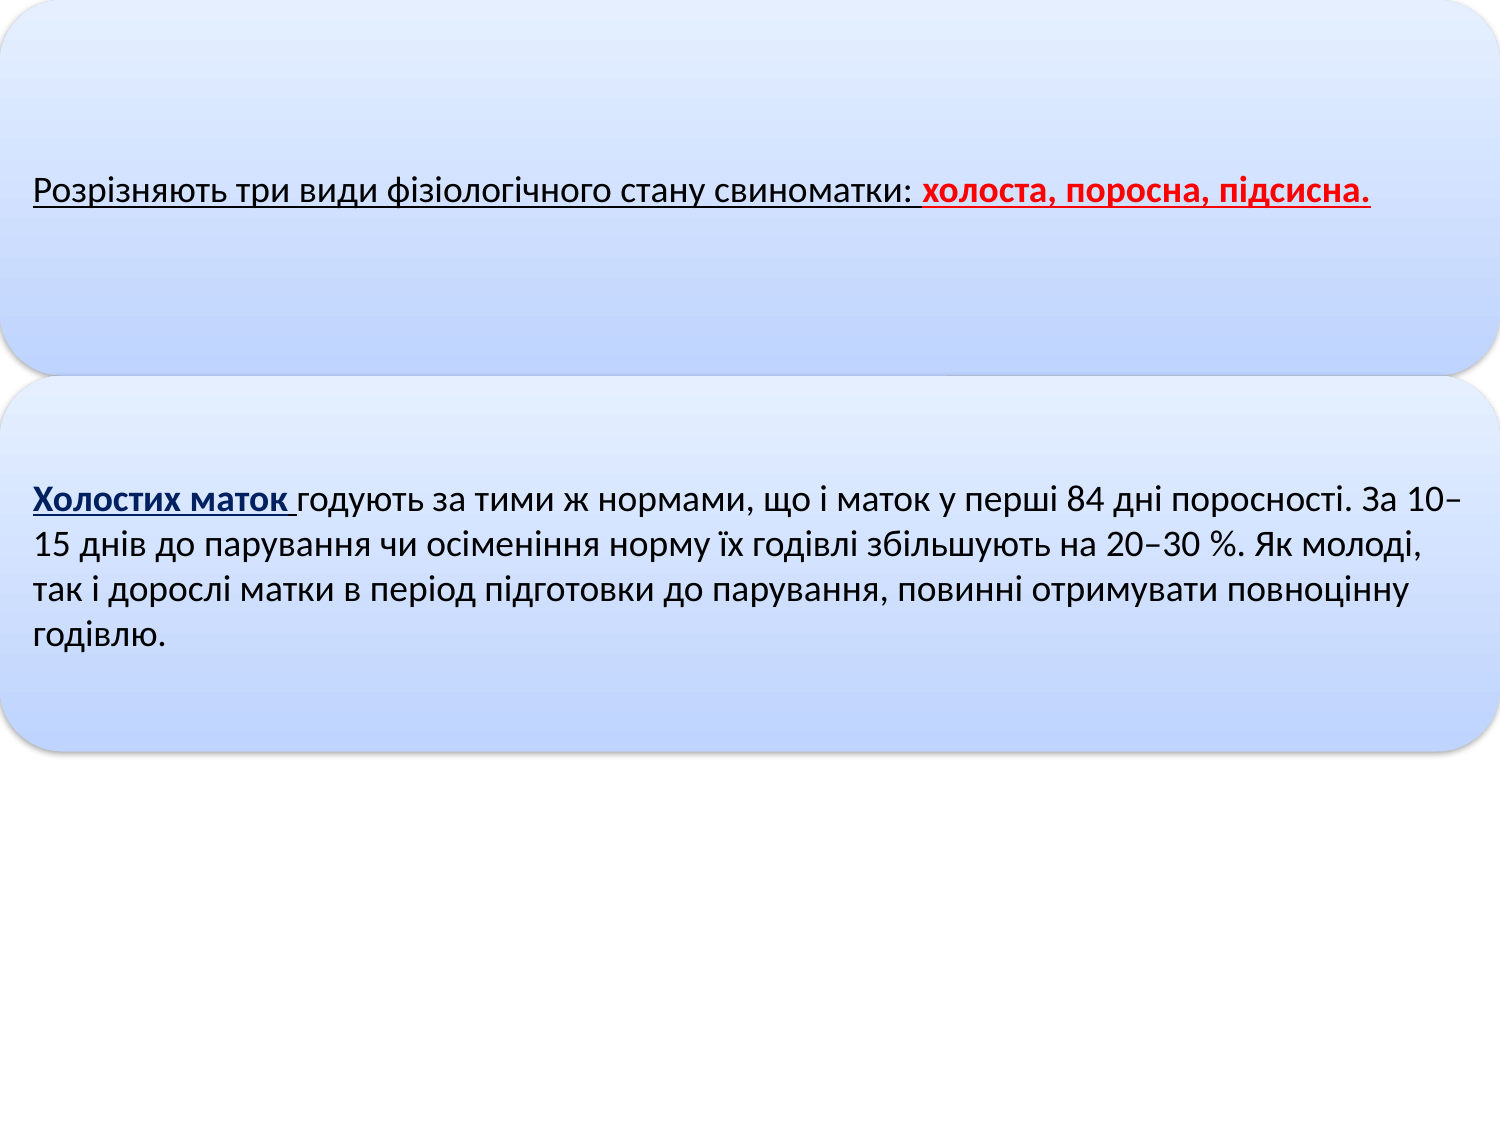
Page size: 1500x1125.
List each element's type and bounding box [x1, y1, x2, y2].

text_box [0, 0, 1500, 752]
